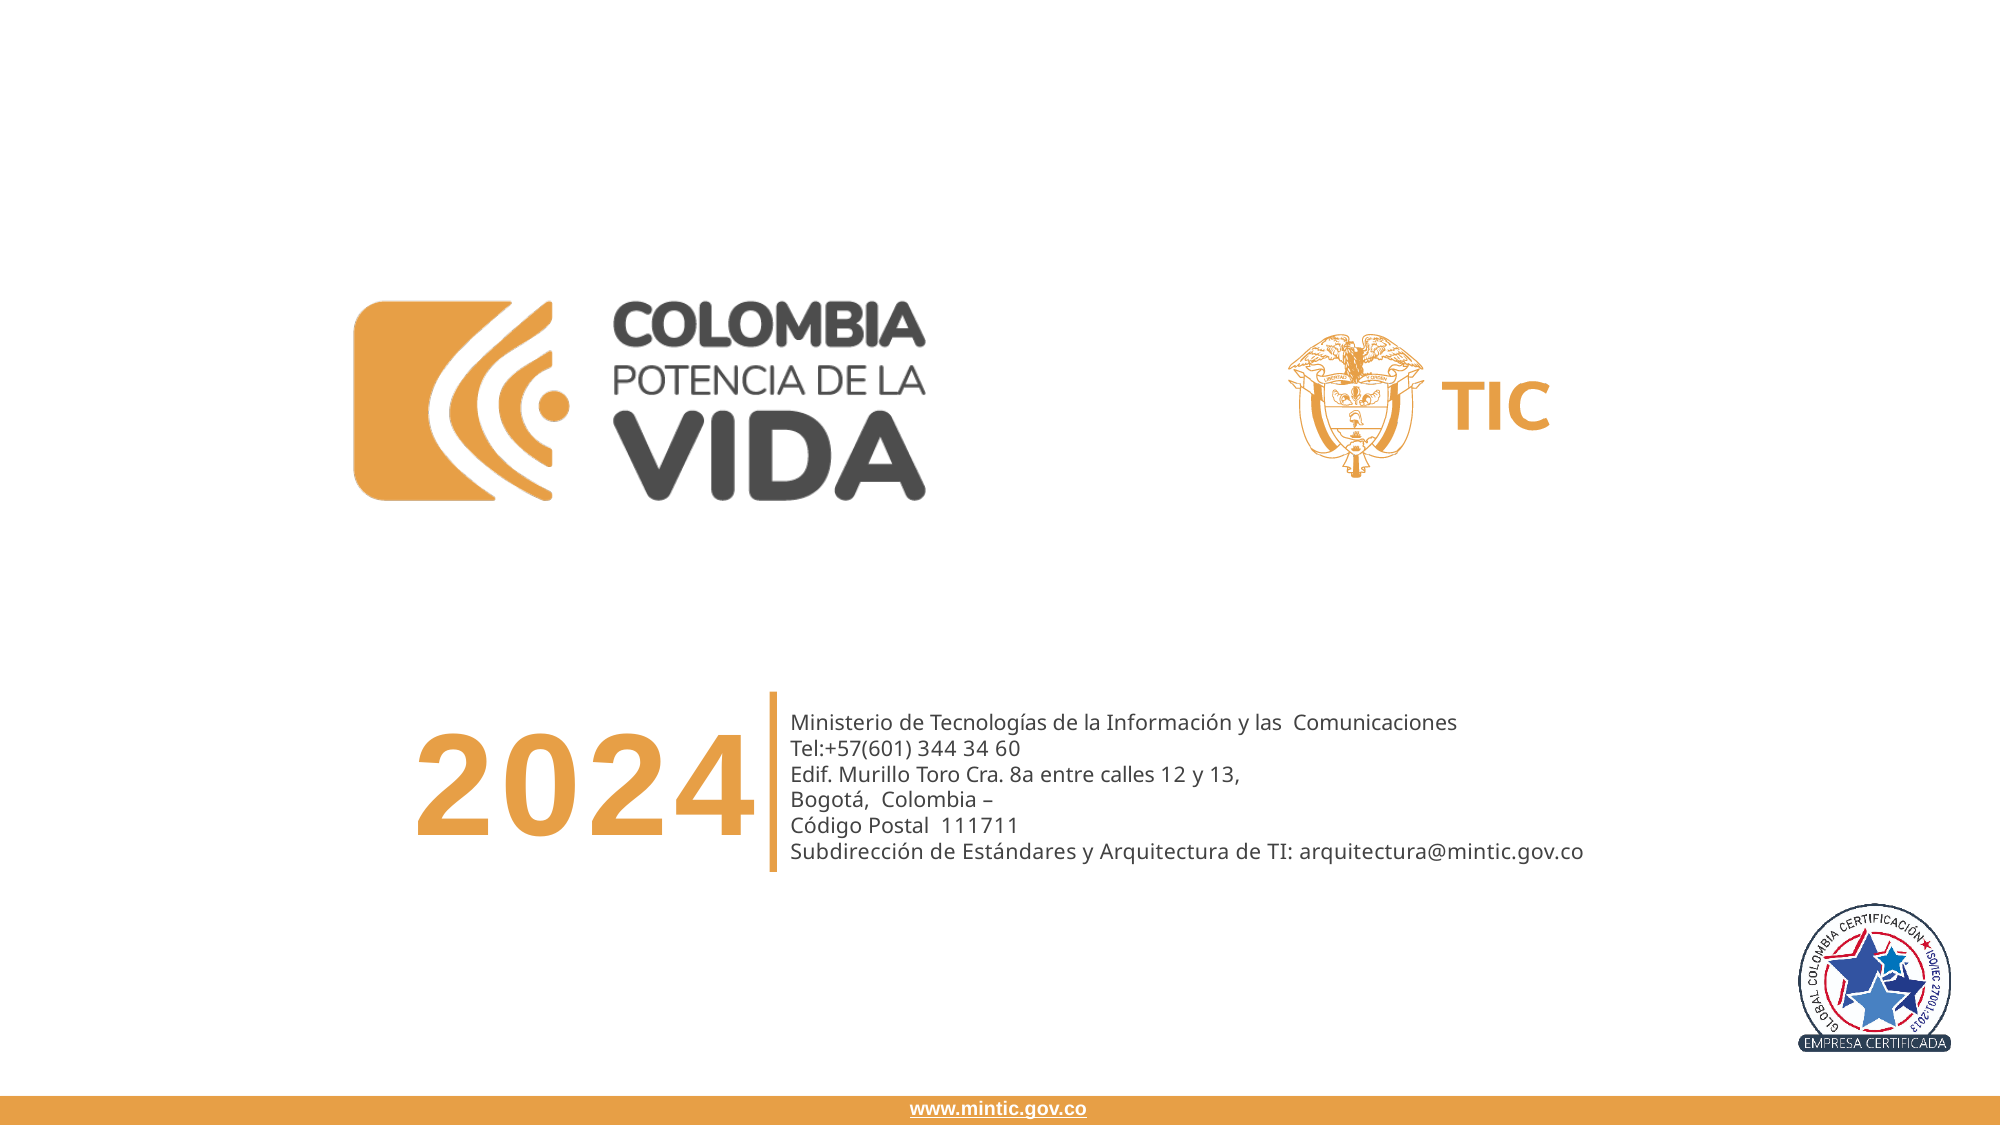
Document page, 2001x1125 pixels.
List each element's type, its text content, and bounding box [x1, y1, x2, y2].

text_box 2024 [412, 689, 1702, 865]
text_box [769, 691, 777, 872]
text_box [0, 1096, 2000, 1125]
picture [0, 0, 2000, 1096]
text_box www.mintic.gov.co [908, 1094, 1092, 1120]
